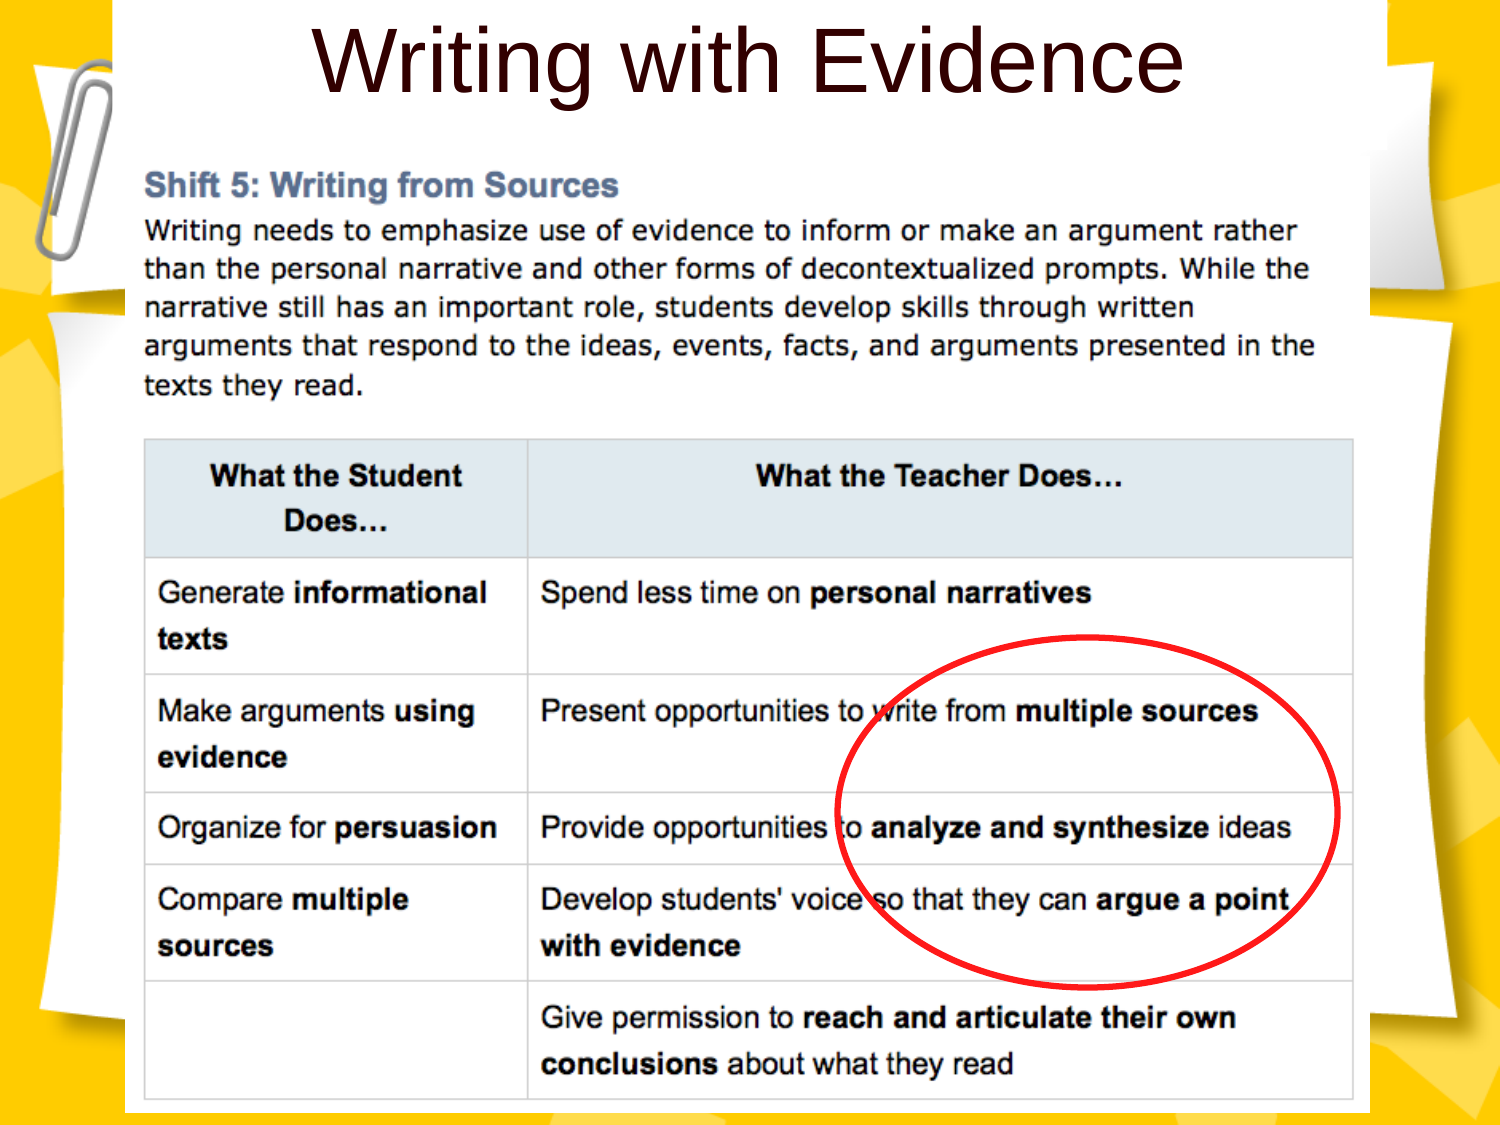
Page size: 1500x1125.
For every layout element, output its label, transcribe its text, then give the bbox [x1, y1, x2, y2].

picture [0, 0, 1500, 1125]
text_box Writing with Evidence [112, 0, 1388, 150]
